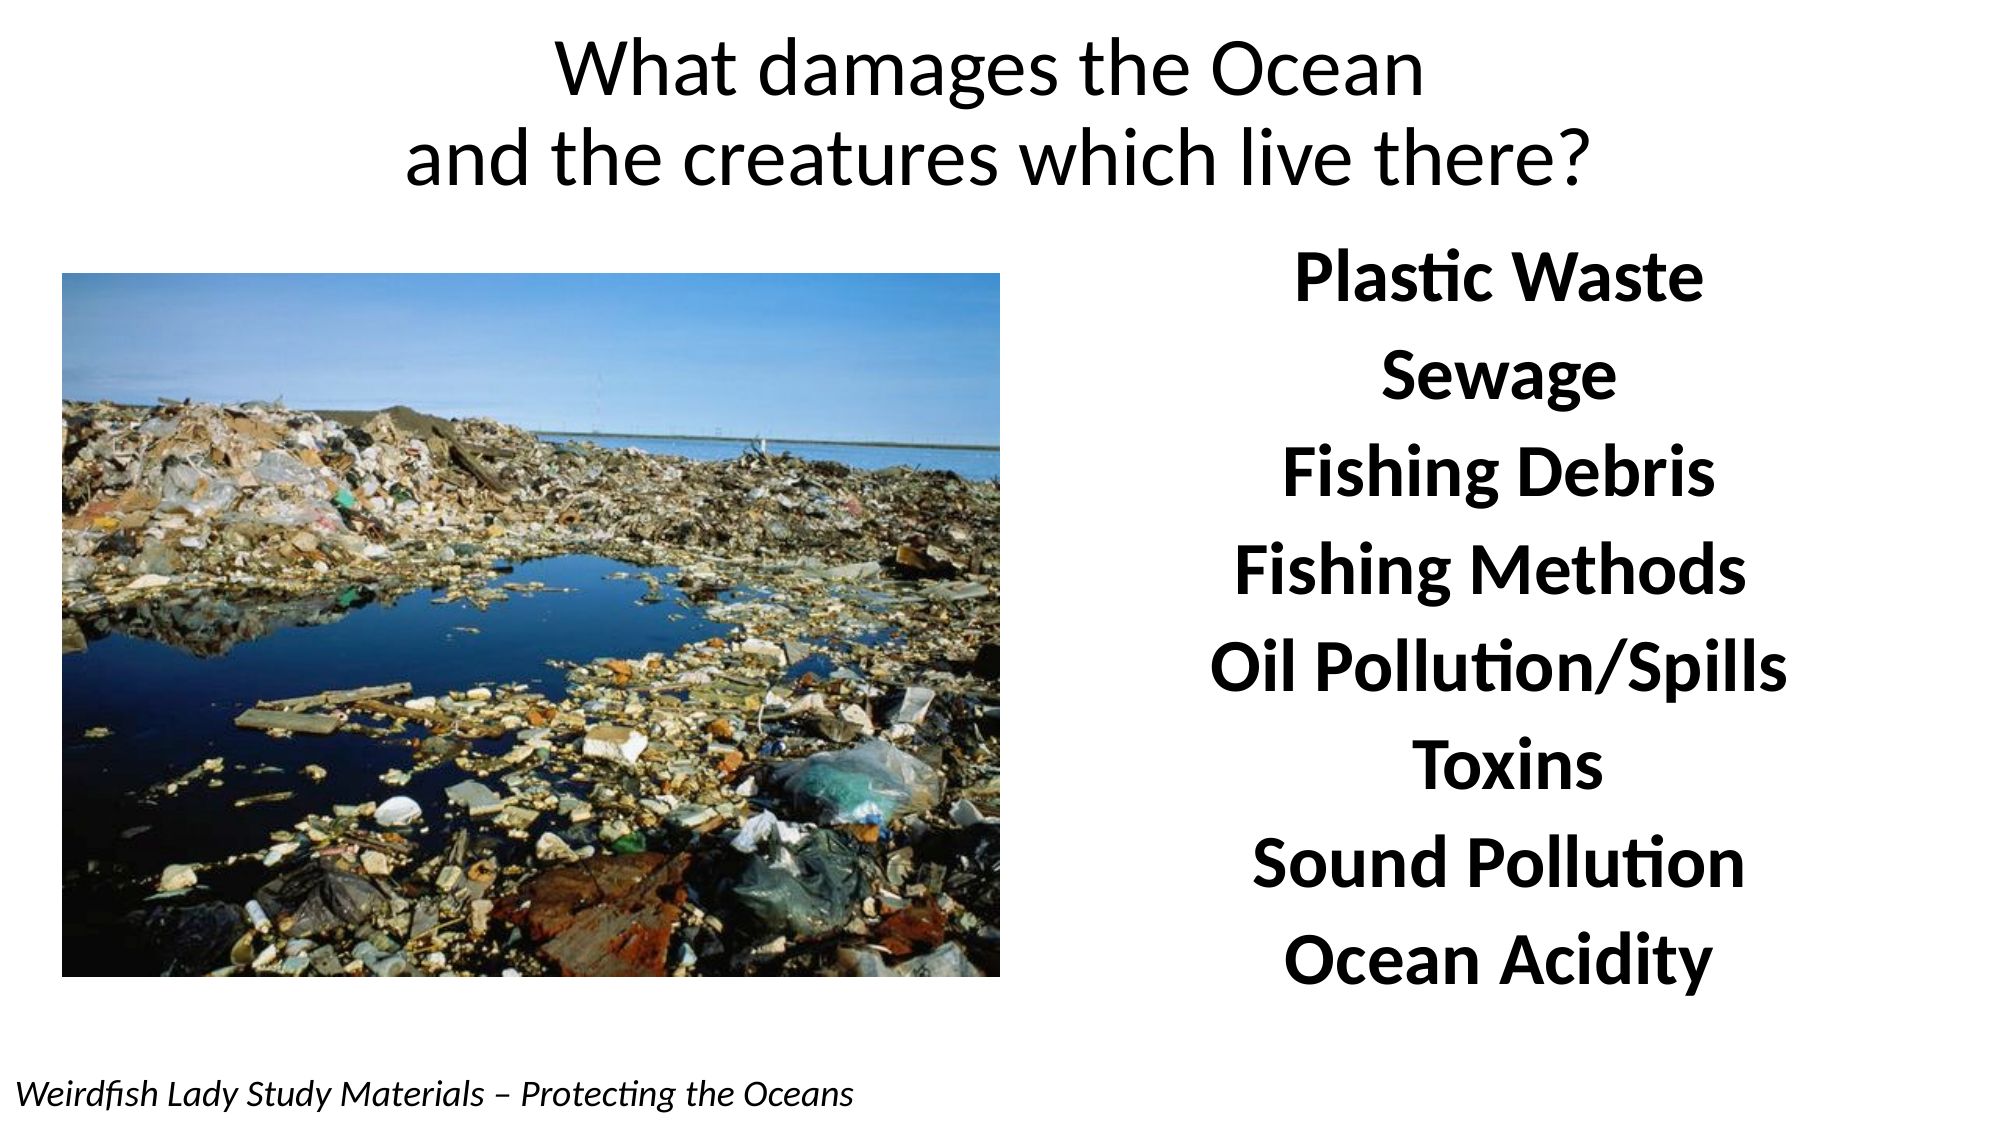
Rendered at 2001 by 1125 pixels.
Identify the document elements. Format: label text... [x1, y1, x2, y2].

title What damages the Ocean and the creatures which live there? [0, 44, 2000, 274]
text_box Weirdfish Lady Study Materials – Protecting the Oceans [0, 1061, 895, 1122]
picture [62, 273, 1000, 977]
list Plastic Waste Sewage Fishing Debris Fishing Methods Oil Pollution/Spills Toxins Sound Pollution Ocean Acidity [1086, 274, 1914, 1021]
